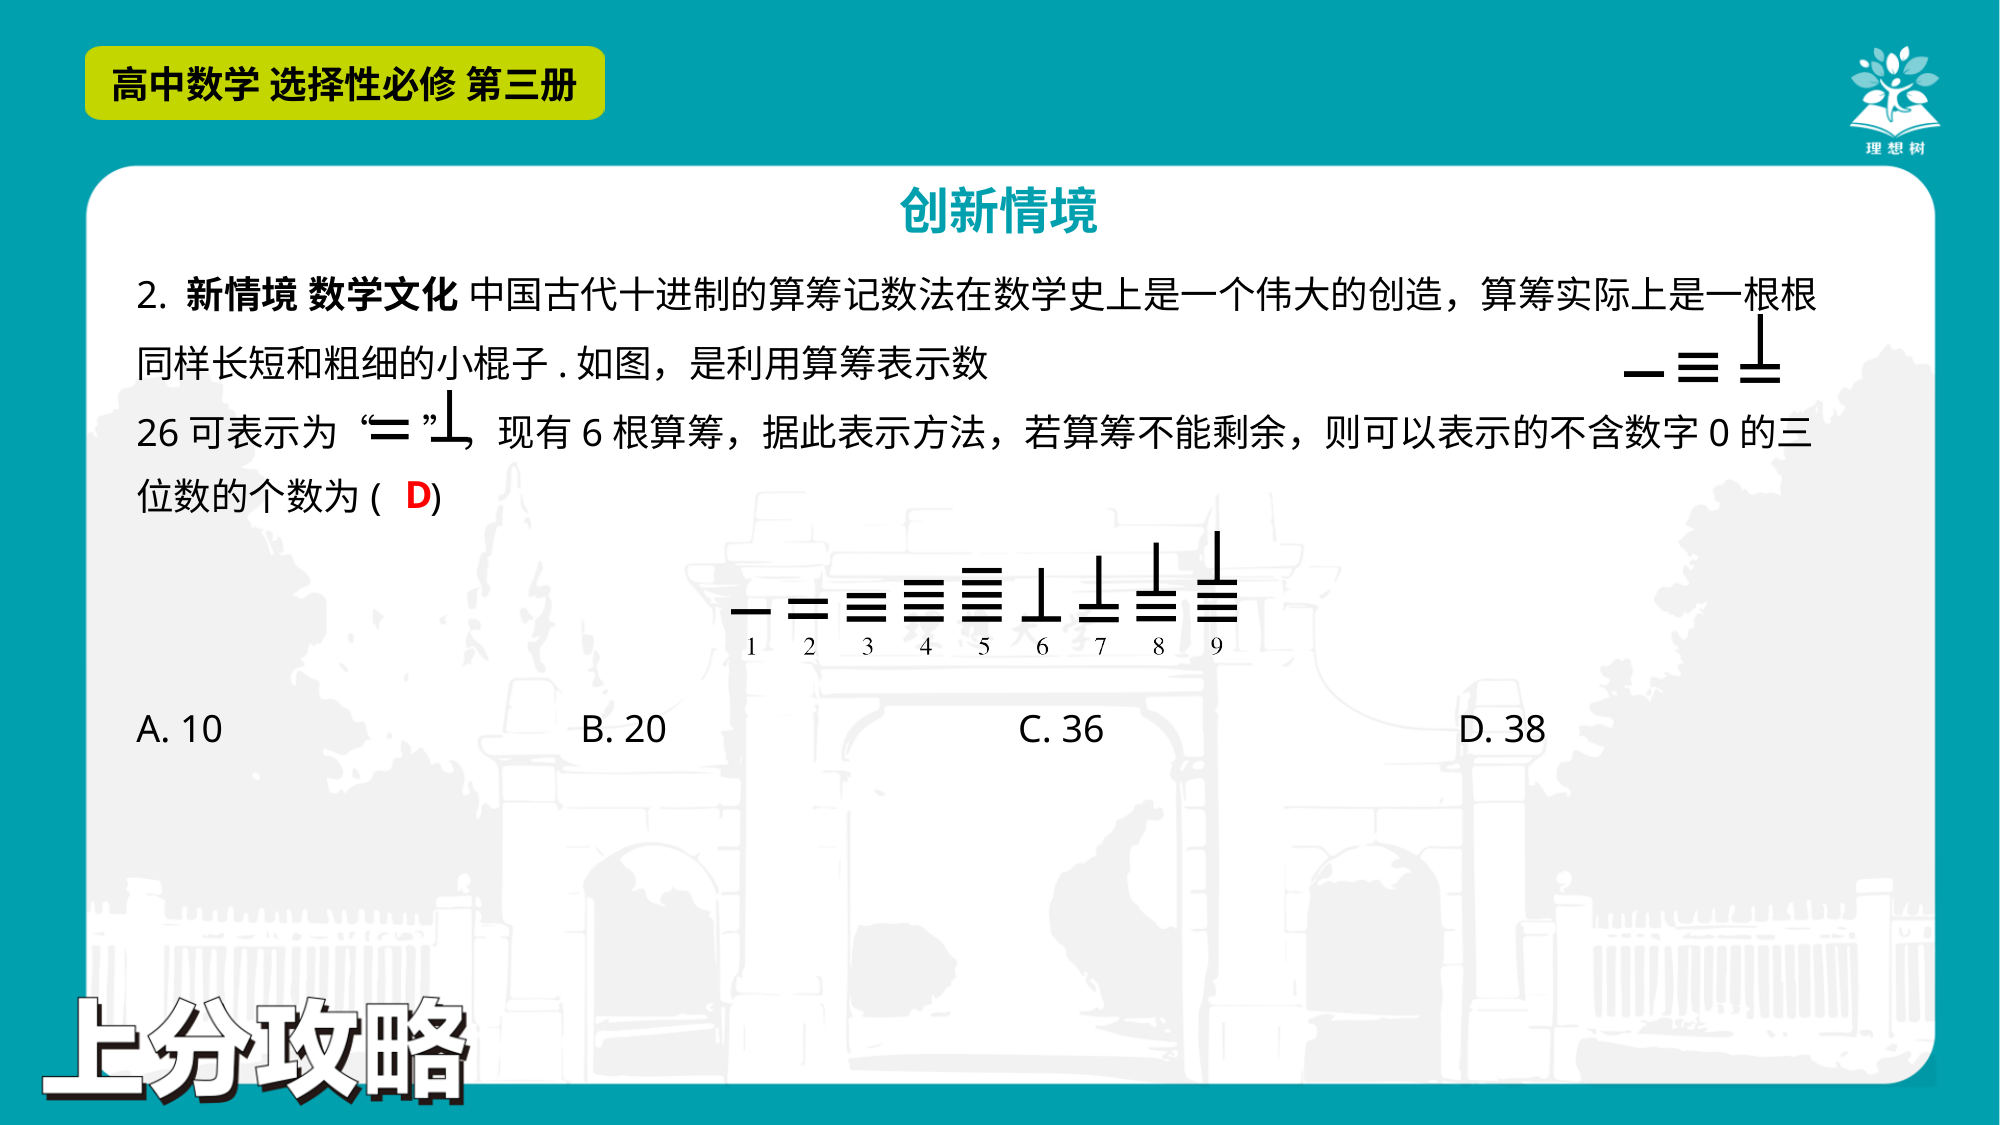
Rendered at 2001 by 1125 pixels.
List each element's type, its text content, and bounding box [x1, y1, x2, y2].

text_box A. 10 B. 20 C. 36 D. 38 [136, 683, 1865, 743]
text_box D [391, 451, 446, 510]
picture [0, 0, 2000, 1125]
